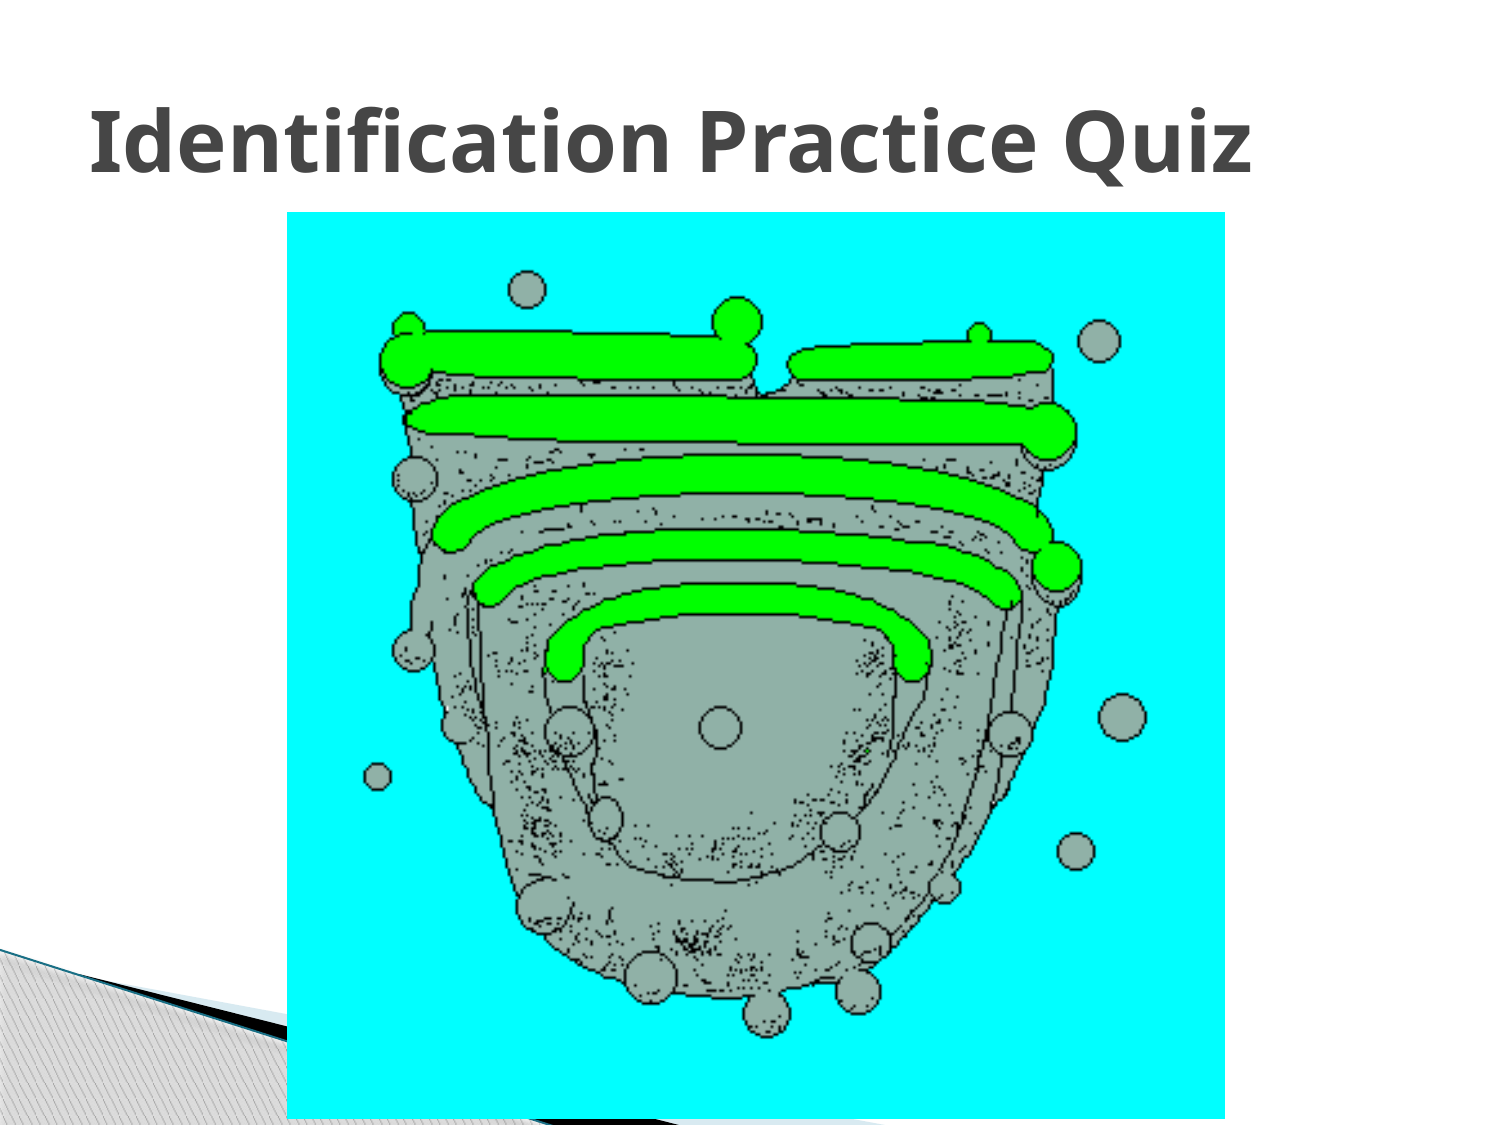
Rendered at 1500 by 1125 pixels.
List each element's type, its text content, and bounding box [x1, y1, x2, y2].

picture [287, 212, 1226, 1120]
title Identification Practice Quiz [75, 45, 1425, 233]
